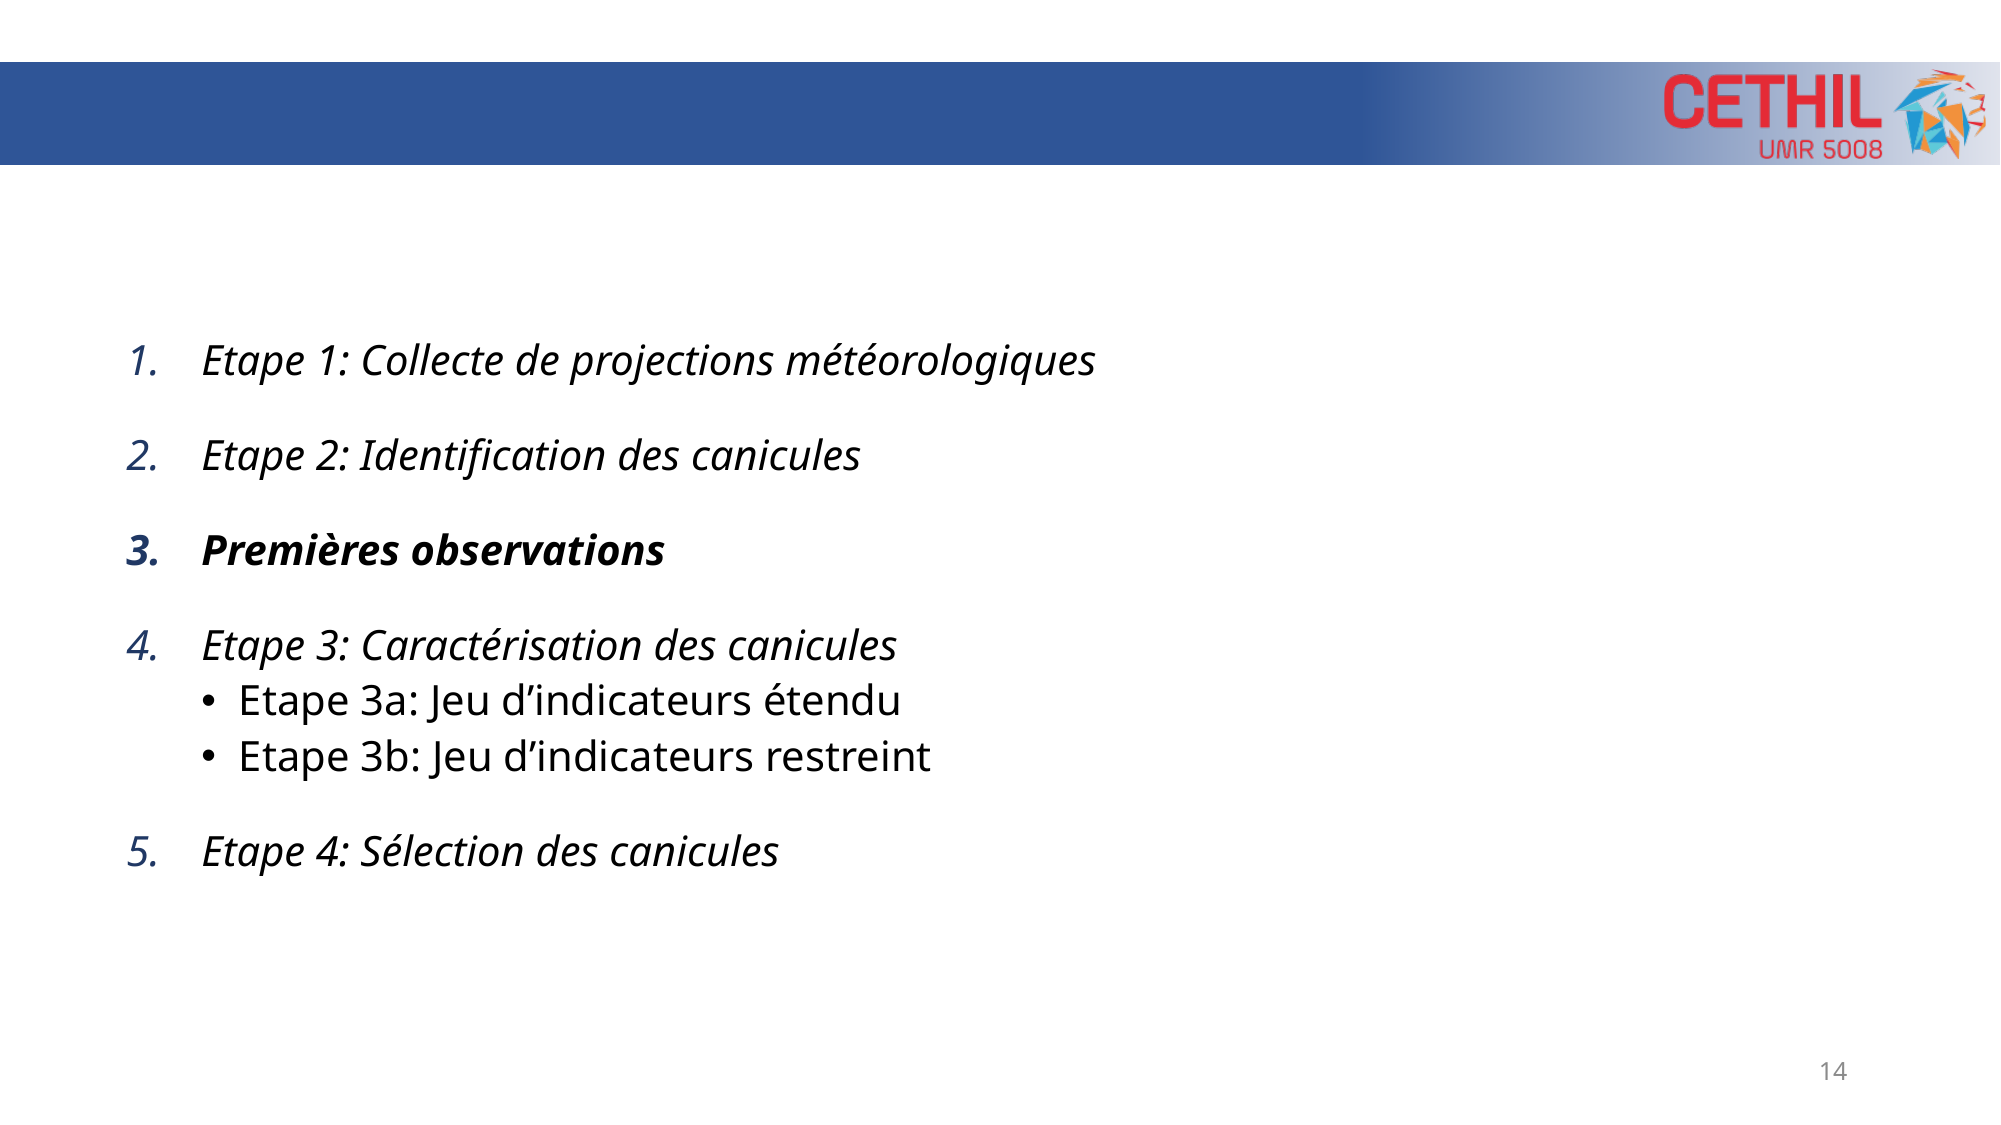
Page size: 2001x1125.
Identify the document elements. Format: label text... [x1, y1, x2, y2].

slide_number 14 [1412, 1042, 1863, 1103]
list Etape 1: Collecte de projections météorologiques Etape 2: Identification des canicules Premières observations Etape 3: Caractérisation des canicules Etape 3a: Jeu d’indicateurs étendu Etape 3b: Jeu d’indicateurs restreint Etape 4: Sélection des canicules [111, 267, 1937, 948]
